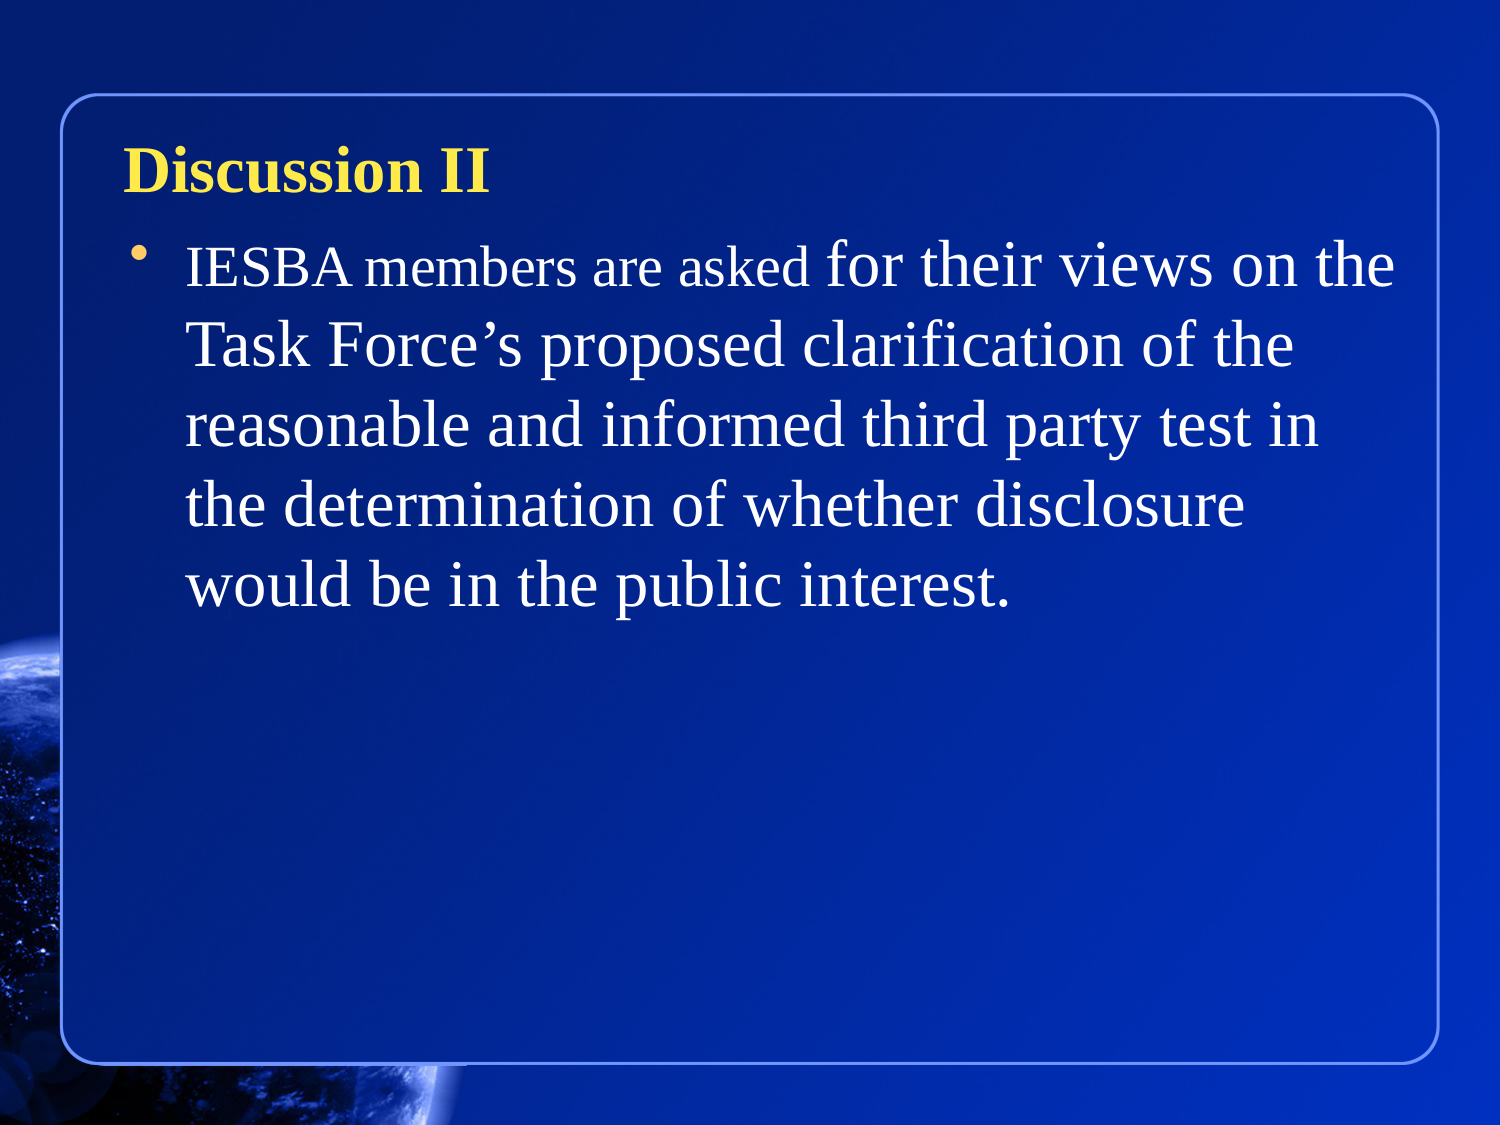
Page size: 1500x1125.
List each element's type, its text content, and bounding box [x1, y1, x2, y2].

list IESBA members are asked for their views on the Task Force’s proposed clarification of the reasonable and informed third party test in the determination of whether disclosure would be in the public interest. [114, 211, 1417, 1057]
list Discussion II [107, 118, 1411, 215]
picture [0, 0, 1500, 1125]
